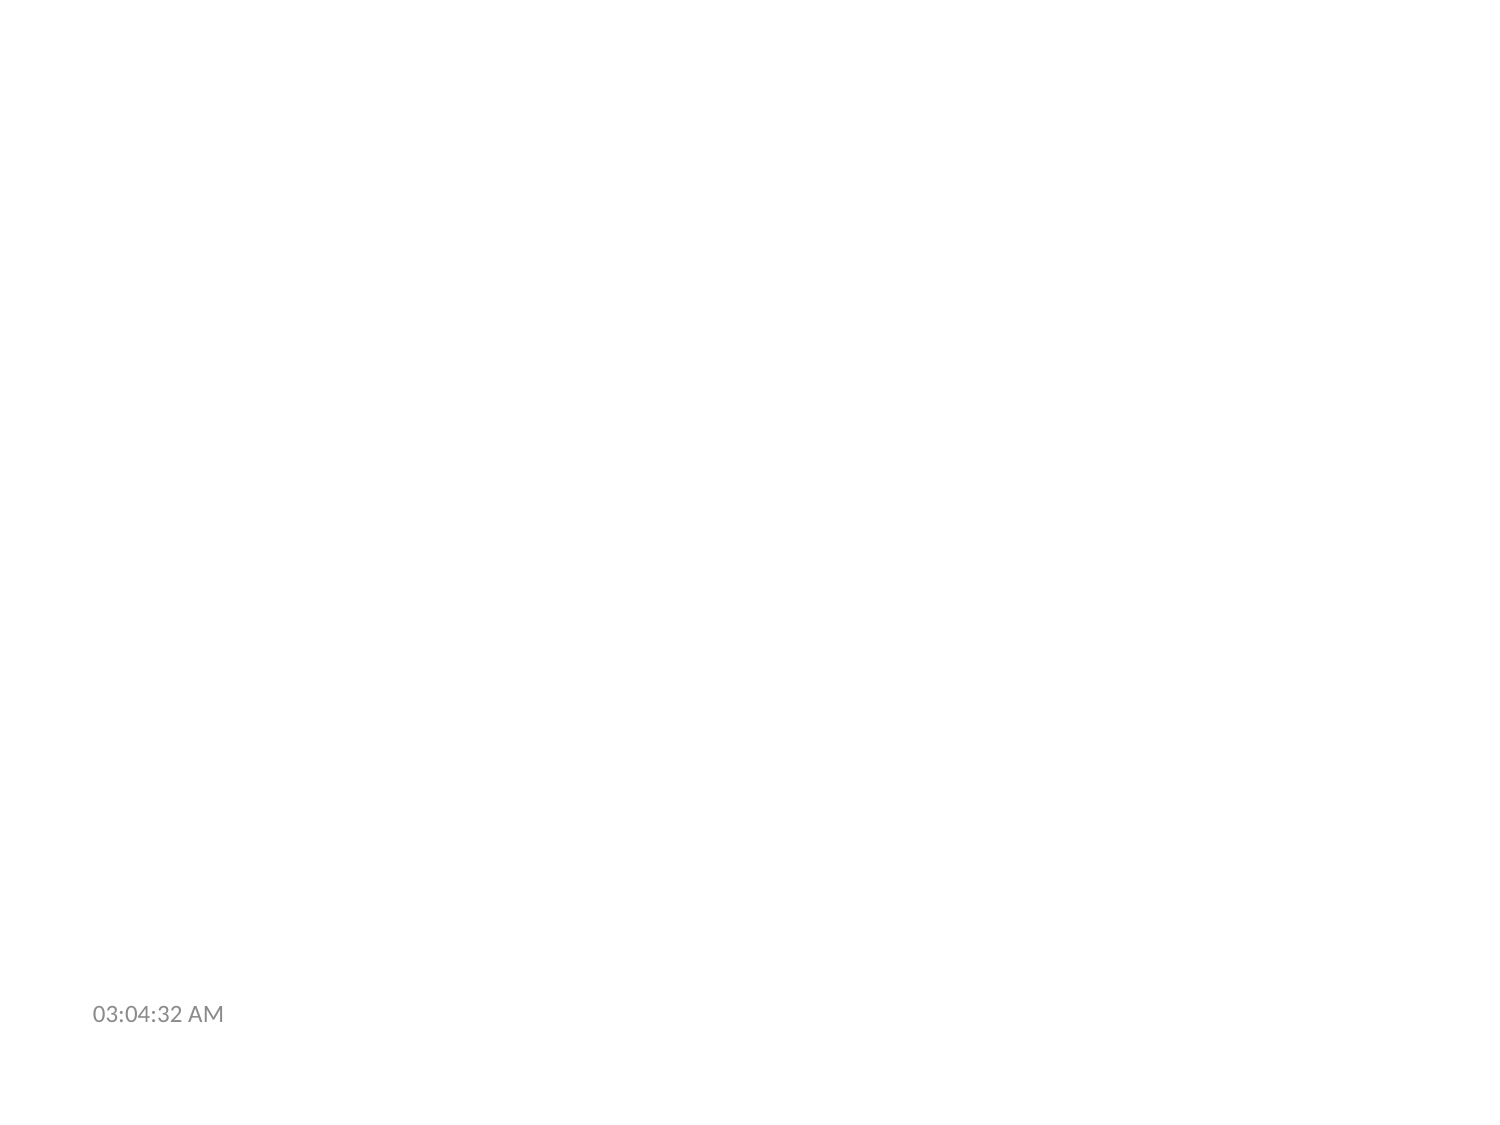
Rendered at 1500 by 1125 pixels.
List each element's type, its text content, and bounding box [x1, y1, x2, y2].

text_box 3:35:09 PM [77, 982, 428, 1043]
